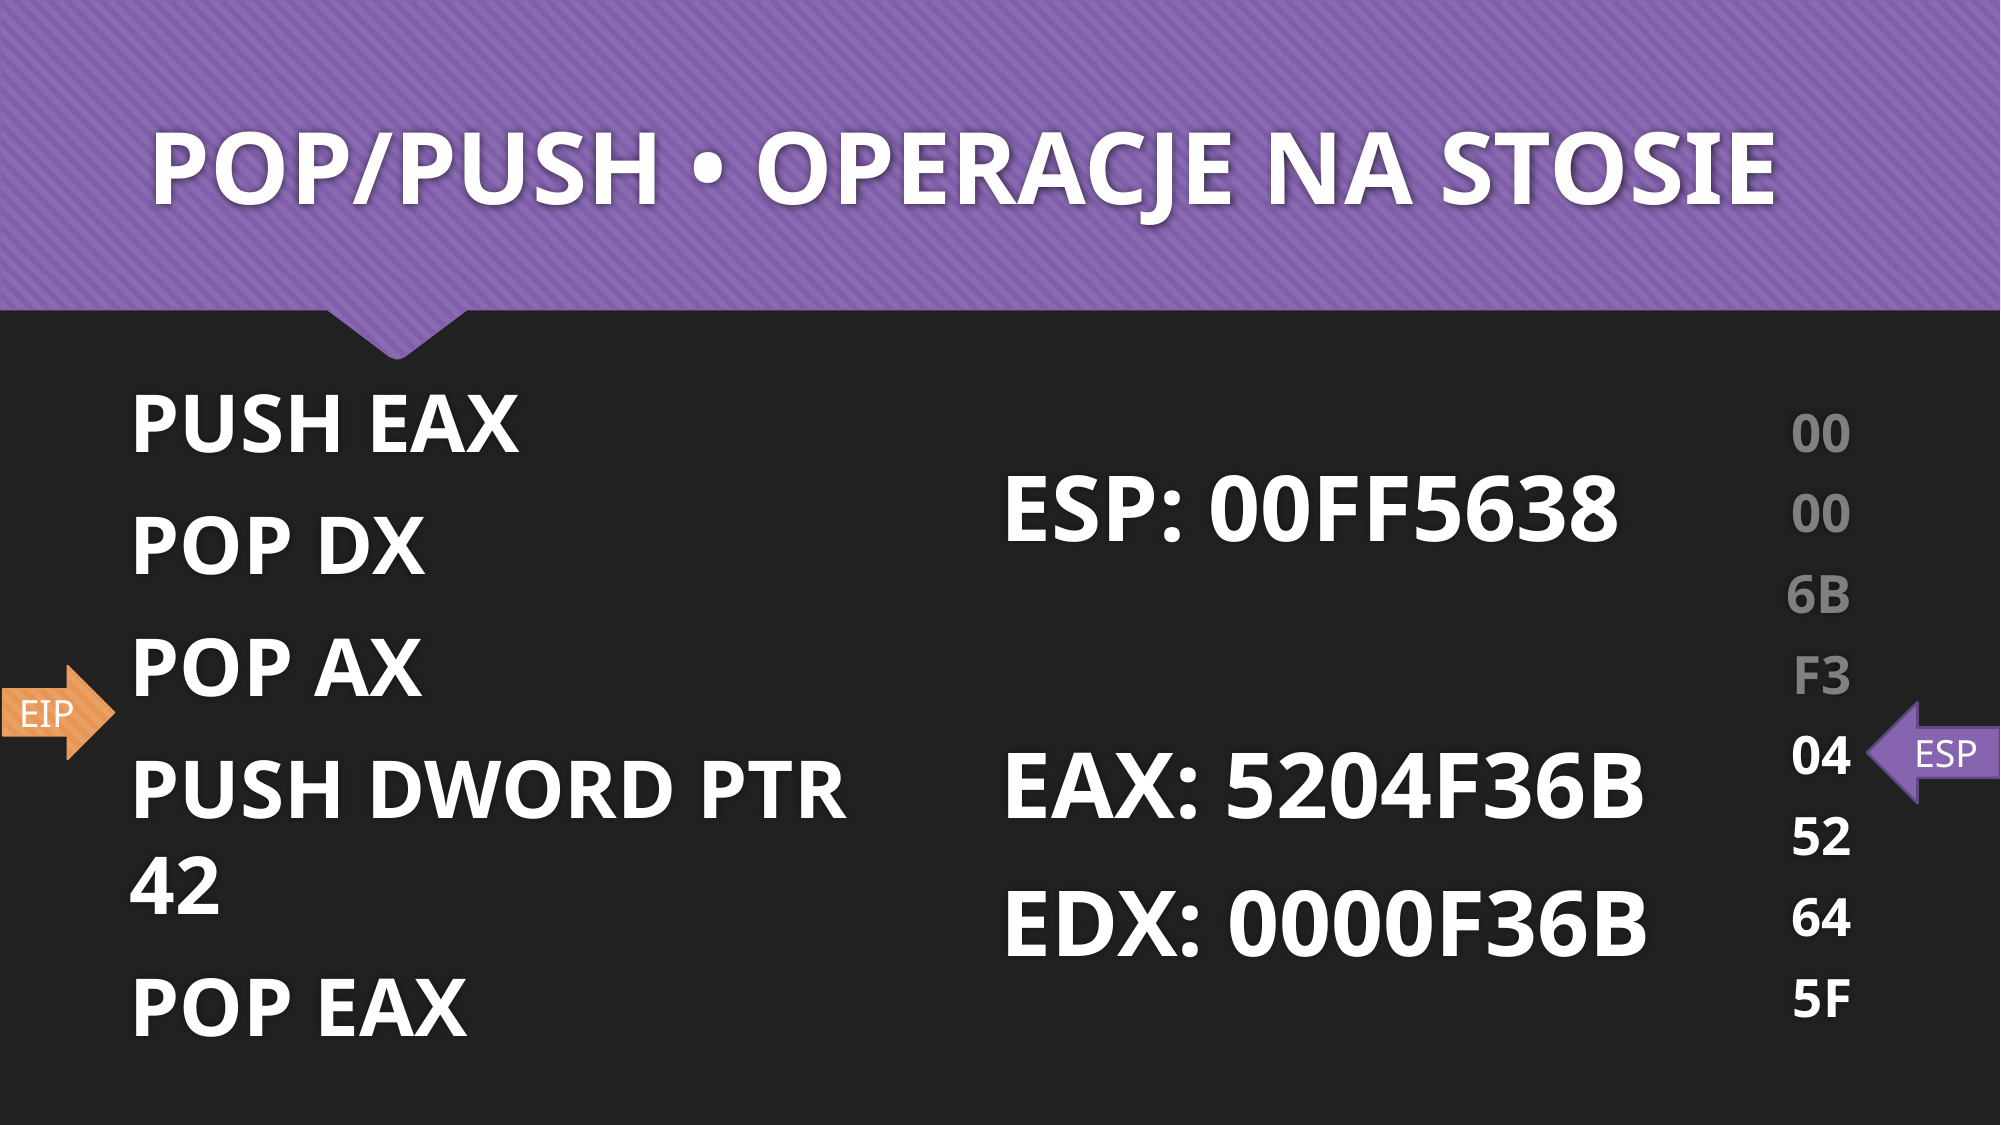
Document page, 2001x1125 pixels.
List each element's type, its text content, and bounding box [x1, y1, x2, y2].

text_box EIP [1, 664, 116, 761]
text_box 00 00 6B F3 04 52 64 5F [1770, 365, 1868, 1061]
list PUSH EAX POP DX POP AX PUSH DWORD PTR 42 POP EAX [114, 365, 933, 1060]
text_box ESP: 00FF5638 EAX: 5204F36B EDX: 0000F36B [985, 365, 1717, 1060]
title POP/PUSH • OPERACJE NA STOSIE [132, 73, 1868, 233]
text_box ESP [1866, 701, 2000, 805]
